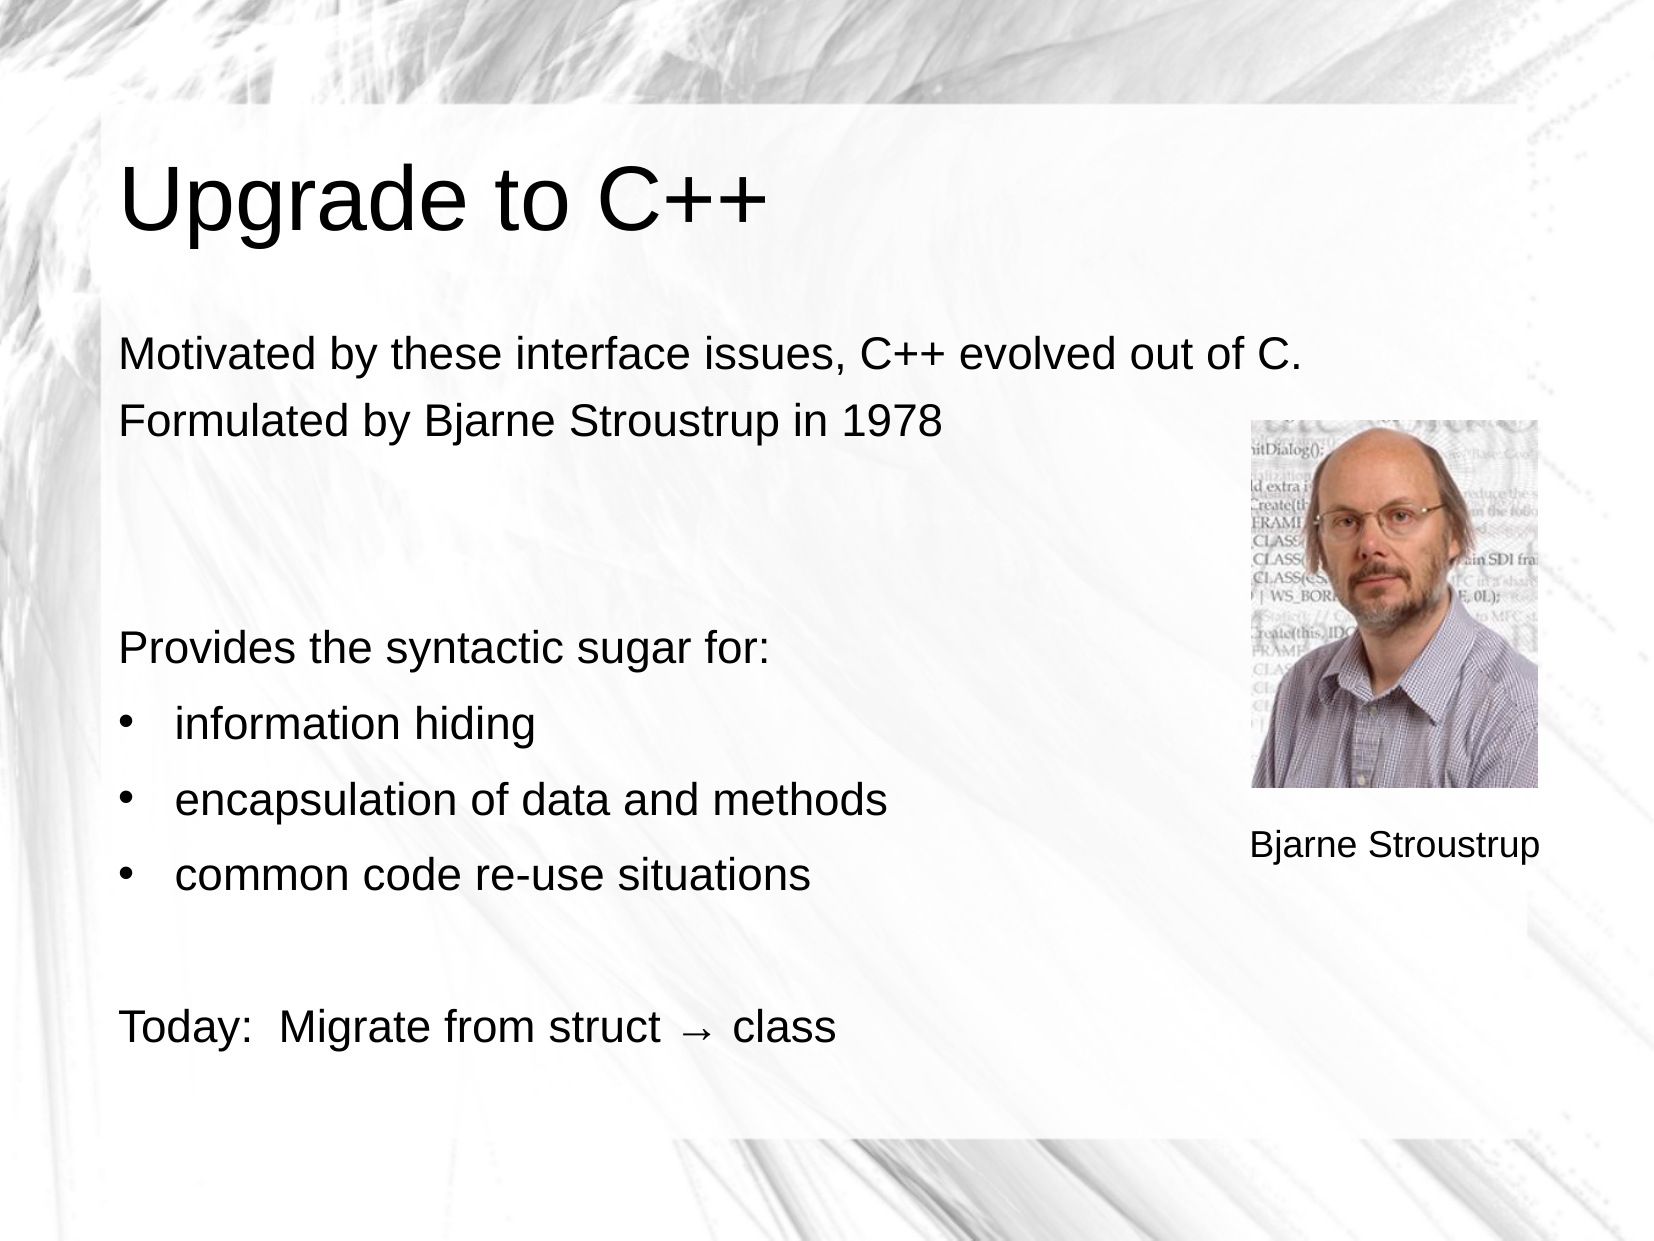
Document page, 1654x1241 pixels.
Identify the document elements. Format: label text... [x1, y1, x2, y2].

picture [0, 0, 1654, 1241]
text_box Bjarne Stroustrup [1206, 795, 1583, 896]
list Motivated by these interface issues, C++ evolved out of C. Formulated by Bjarne Stroustrup in 1978 Provides the syntactic sugar for: information hiding encapsulation of data and methods common code re-use situations Today: Migrate from struct → class [118, 319, 1571, 1109]
title Upgrade to C++ [118, 93, 1506, 299]
